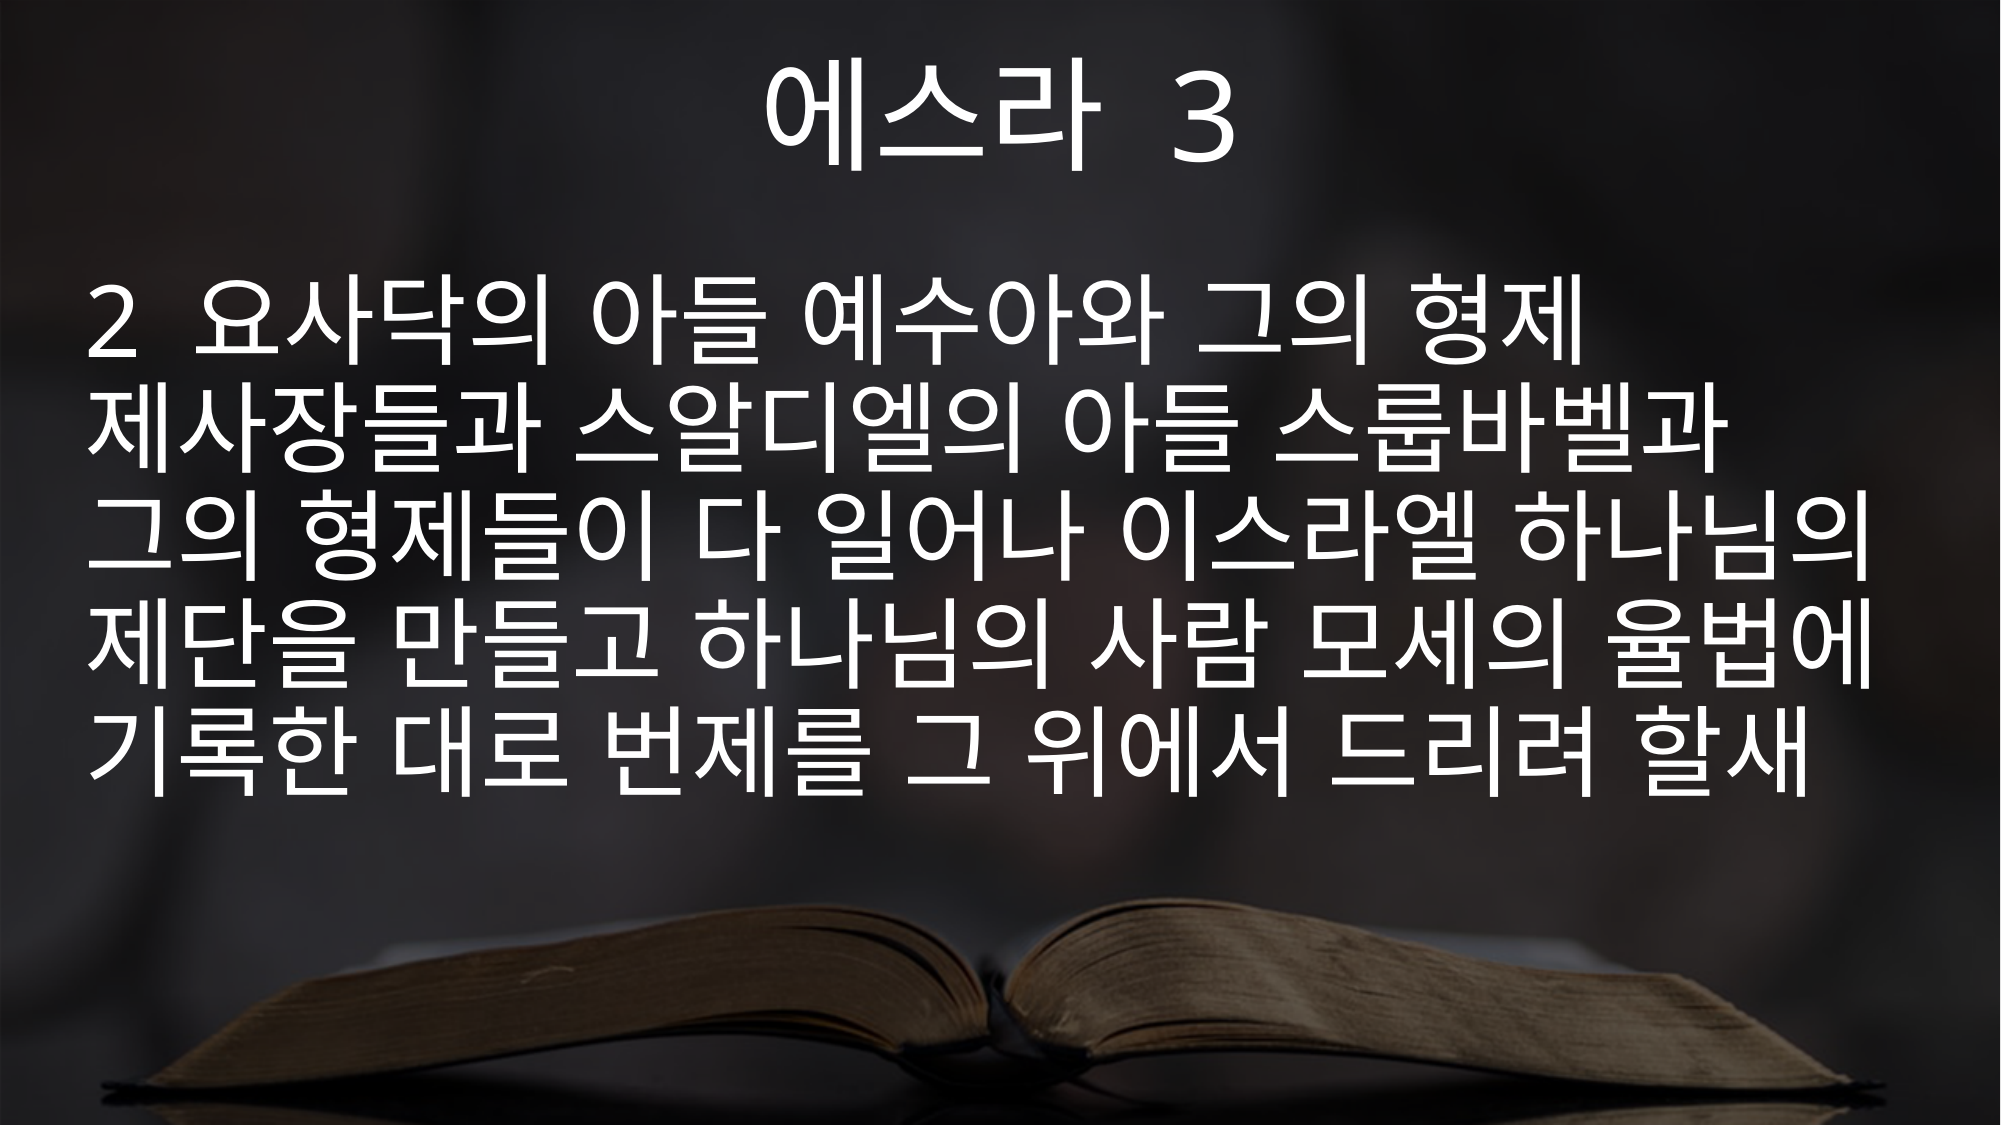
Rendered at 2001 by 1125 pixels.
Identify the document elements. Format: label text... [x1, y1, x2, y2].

picture [0, 0, 2001, 1125]
footer 에스라 3 [0, 32, 2000, 192]
list 2 요사닥의 아들 예수아와 그의 형제 제사장들과 스알디엘의 아들 스룹바벨과 그의 형제들이 다 일어나 이스라엘 하나님의 제단을 만들고 하나님의 사람 모세의 율법에 기록한 대로 번제를 그 위에서 드리려 할새 [69, 263, 1953, 423]
